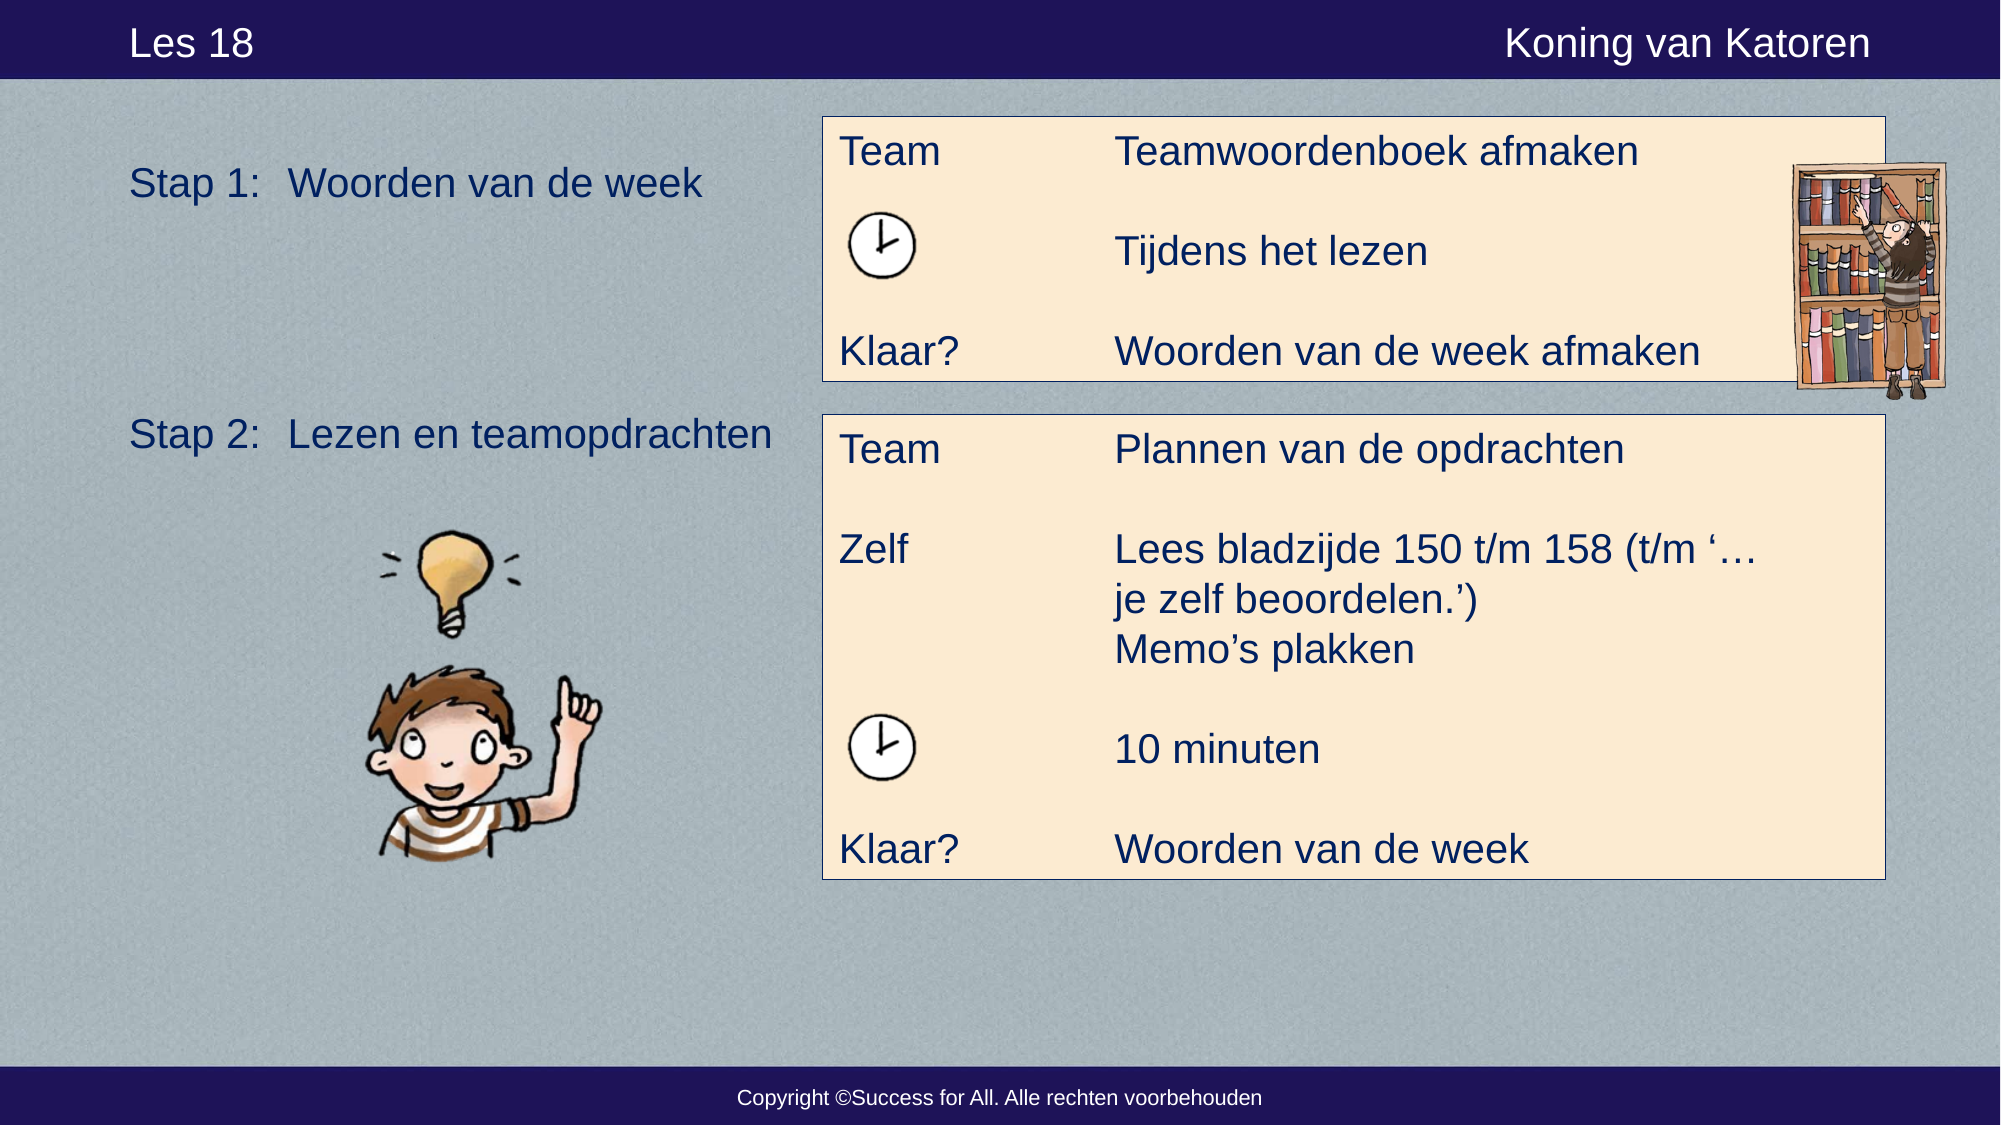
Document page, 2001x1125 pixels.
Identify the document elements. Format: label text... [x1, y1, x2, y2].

picture [0, 0, 2001, 1125]
text_box Copyright ©Success for All. Alle rechten voorbehouden [0, 1076, 2000, 1125]
text_box Koning van Katoren [999, 8, 1886, 73]
text_box Team Teamwoordenboek afmaken Tijdens het lezen Klaar? Woorden van de week afmaken [822, 116, 1886, 382]
text_box Team Plannen van de opdrachten Zelf Lees bladzijde 150 t/m 158 (t/m ‘… je zelf beoordelen.’) Memo’s plakken 10 minuten Klaar? Woorden van de week [822, 414, 1886, 880]
text_box Stap 1: Woorden van de week Stap 2: Lezen en teamopdrachten [114, 148, 907, 514]
text_box Les 18 [114, 8, 354, 73]
